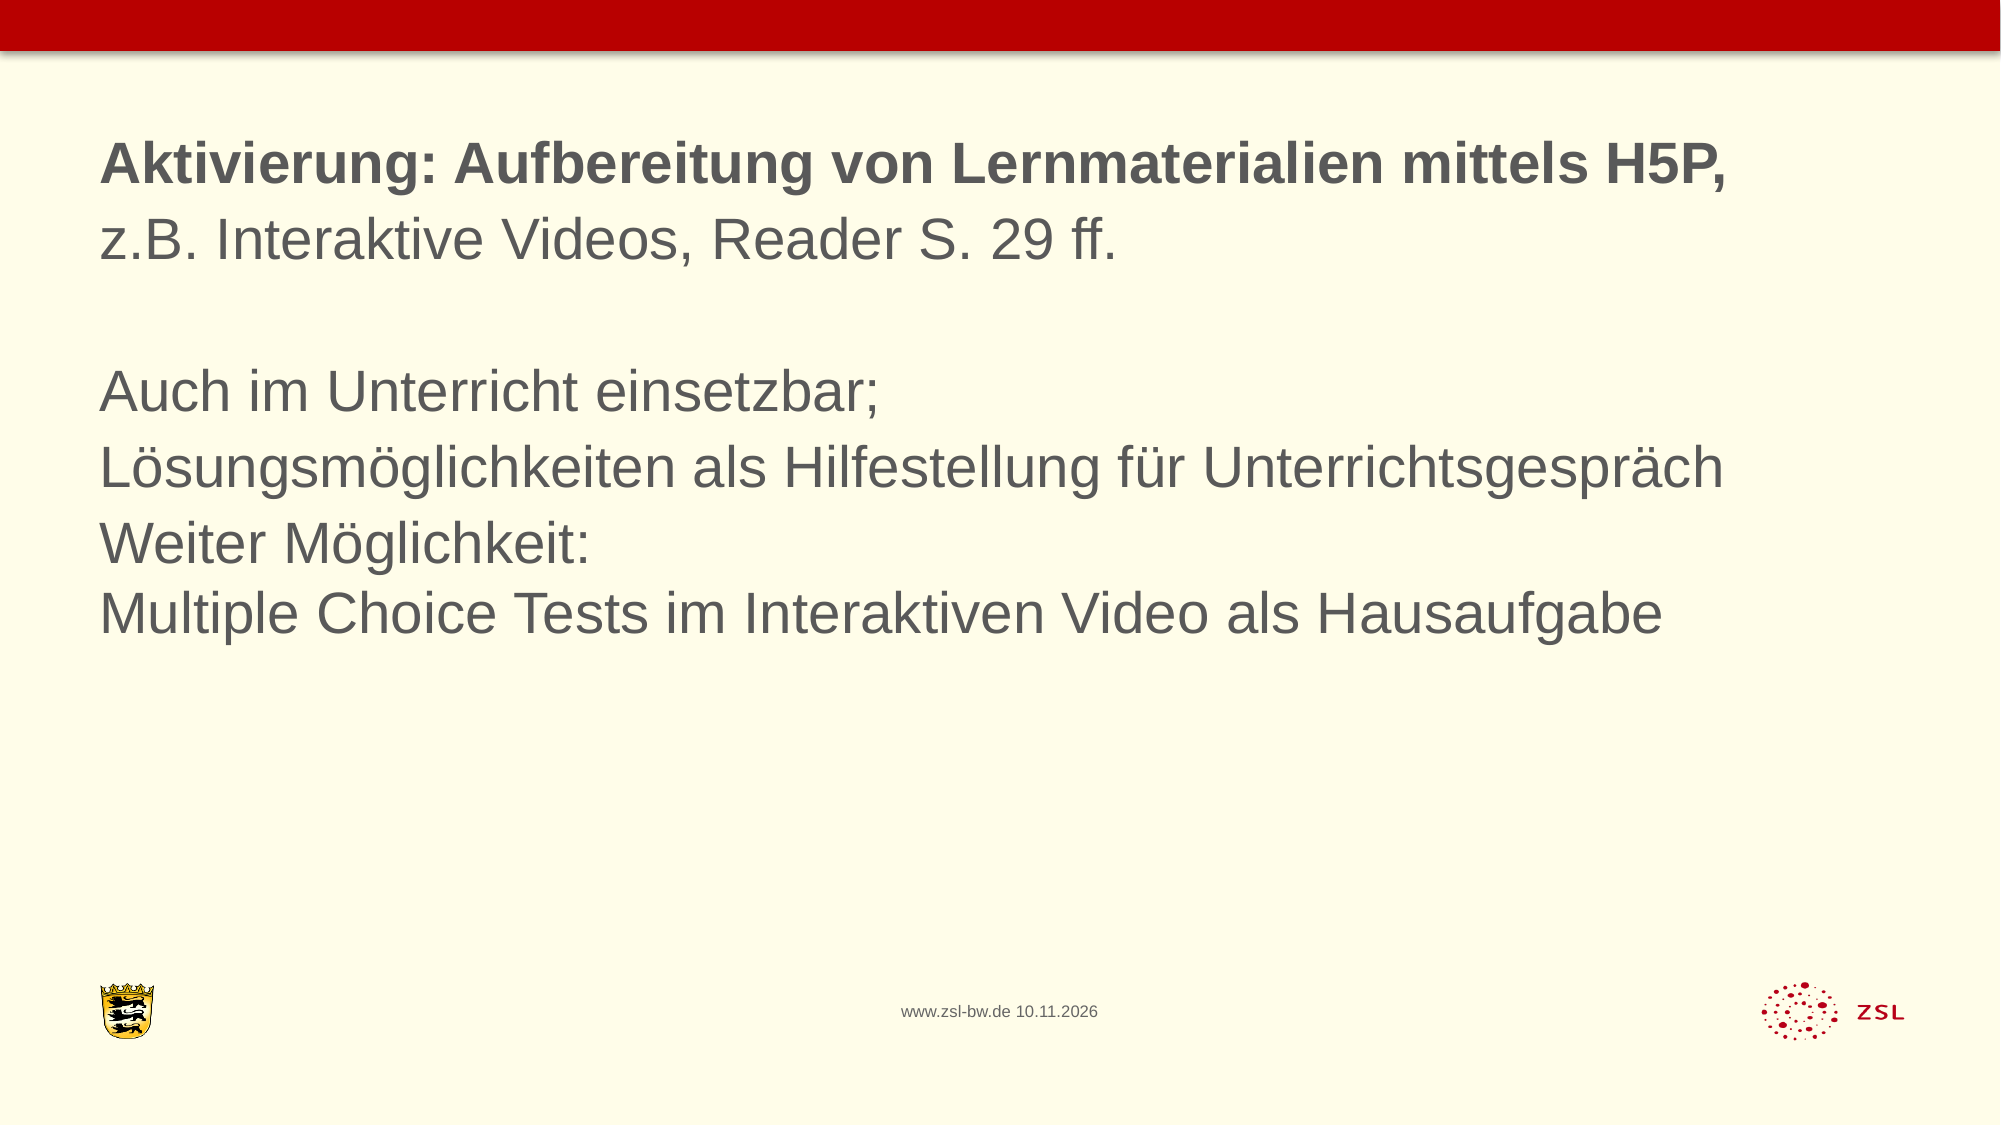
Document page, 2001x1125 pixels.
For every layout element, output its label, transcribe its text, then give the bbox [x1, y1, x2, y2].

text_box Aktivierung: Aufbereitung von Lernmaterialien mittels H5P, z.B. Interaktive Videos, Reader S. 29 ff. Auch im Unterricht einsetzbar; Lösungsmöglichkeiten als Hilfestellung für Unterrichtsgespräch Weiter Möglichkeit: Multiple Choice Tests im Interaktiven Video als Hausaufgabe [66, 117, 1923, 1059]
